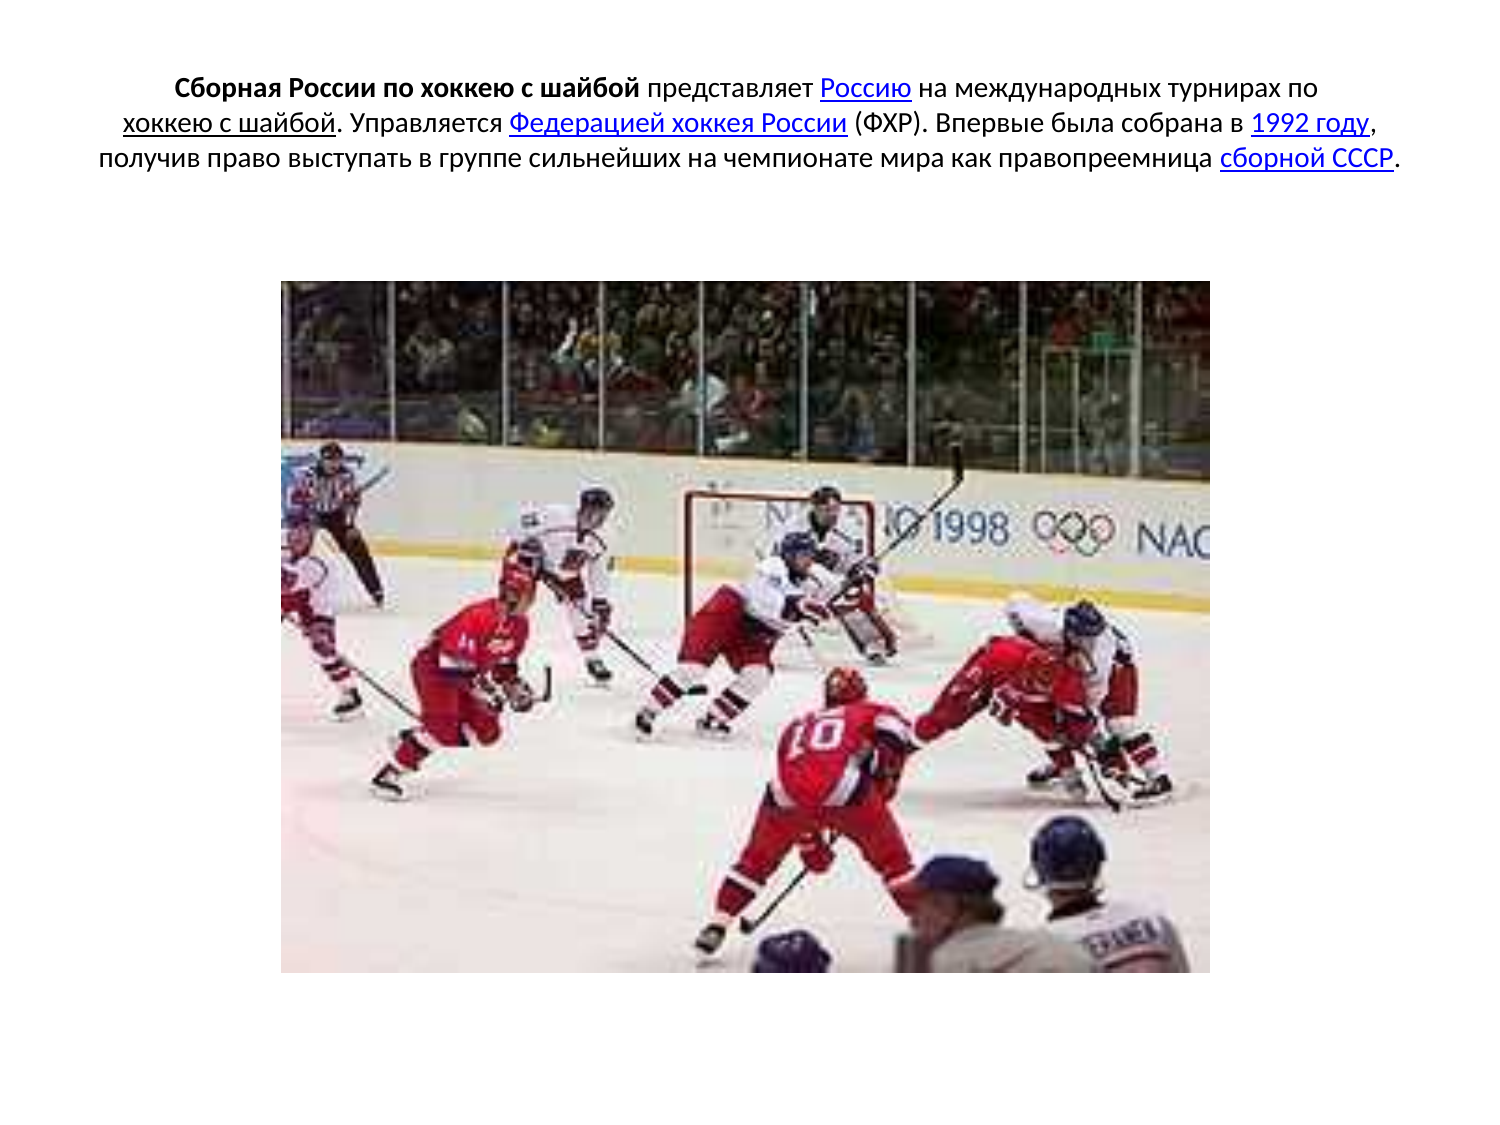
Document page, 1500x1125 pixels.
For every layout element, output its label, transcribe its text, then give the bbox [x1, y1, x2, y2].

picture [280, 280, 1210, 973]
title Сборная России по хоккею с шайбой представляет Россию на международных турнирах по хоккею с шайбой. Управляется Федерацией хоккея России (ФХР). Впервые была собрана в 1992 году, получив право выступать в группе сильнейших на чемпионате мира как правопреемница сборной СССР. [75, 45, 1425, 233]
